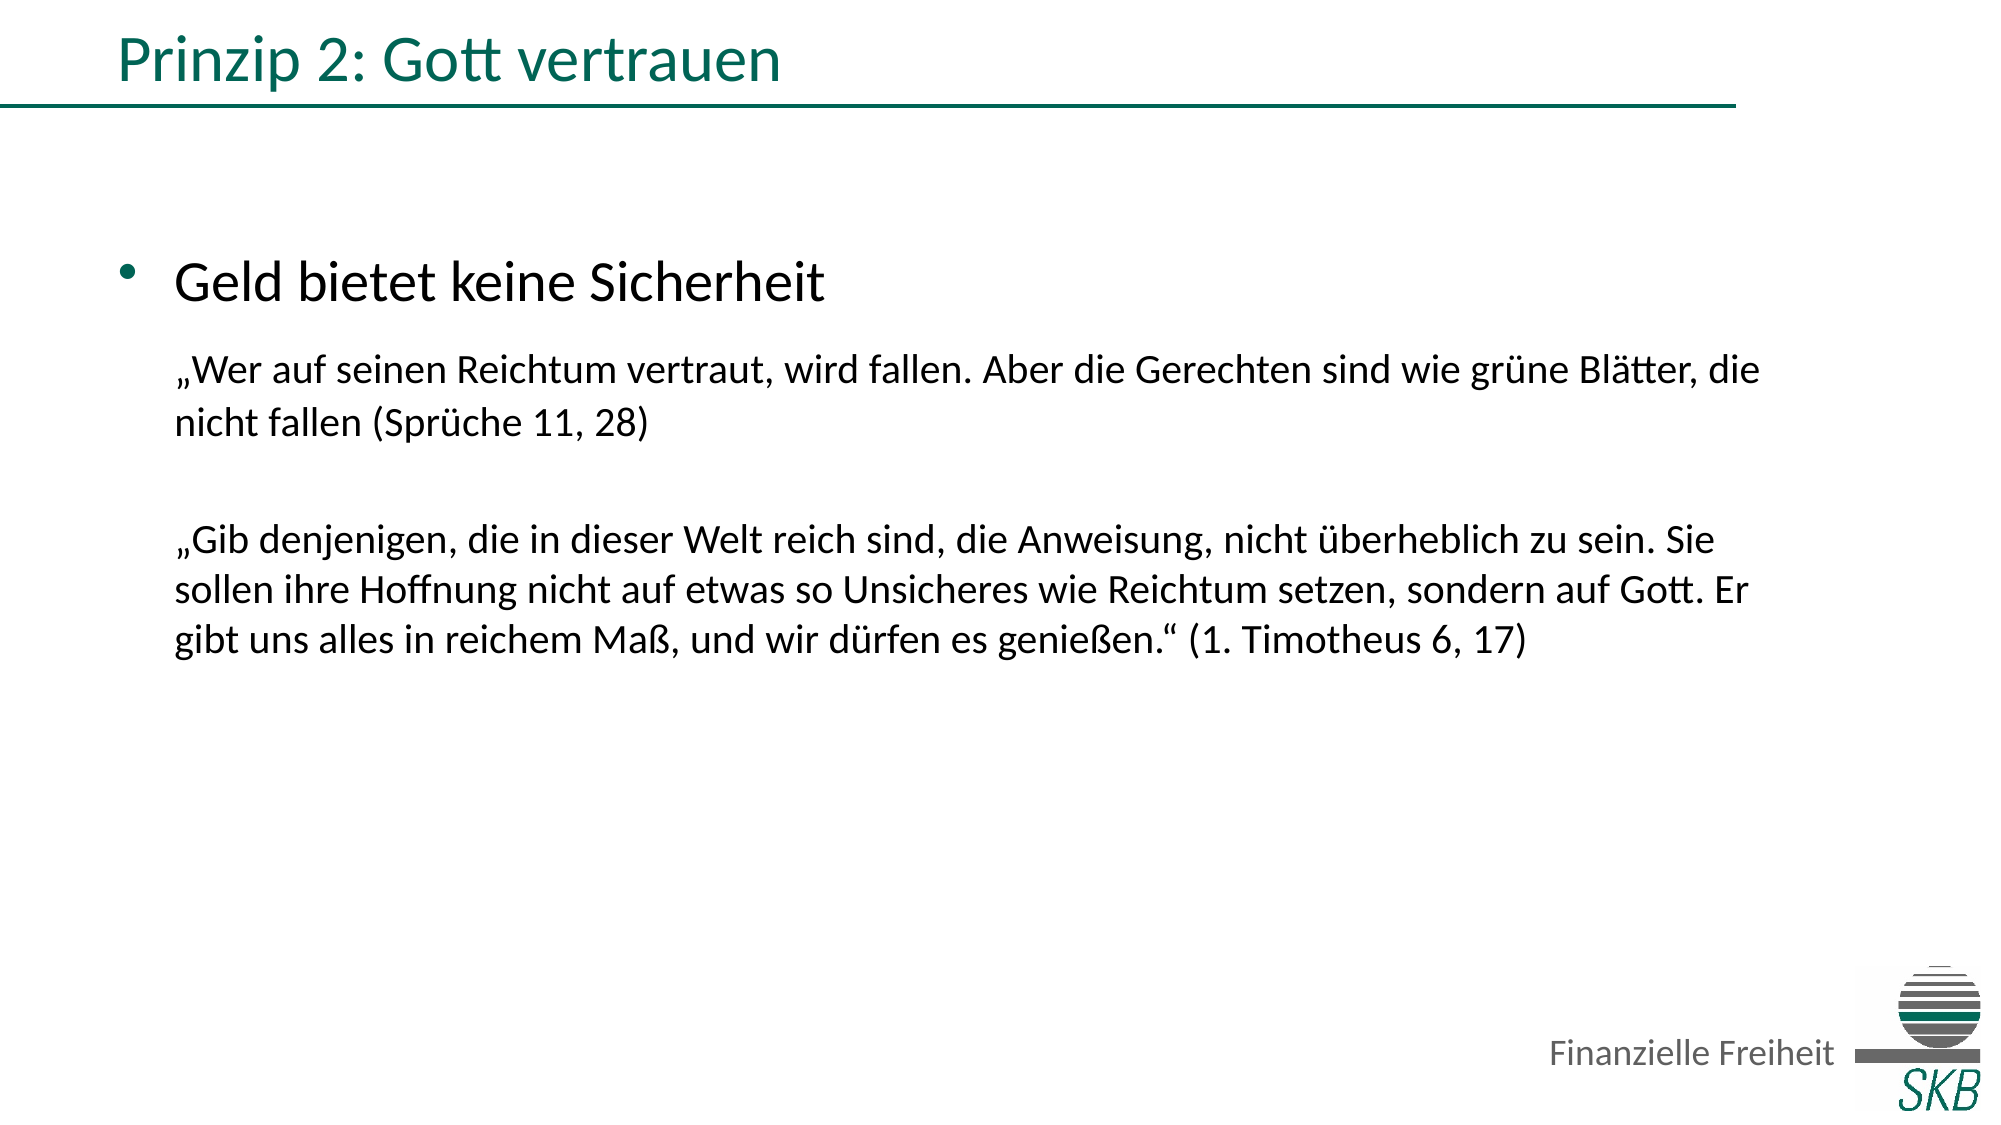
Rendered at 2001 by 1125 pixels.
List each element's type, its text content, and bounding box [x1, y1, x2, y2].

list Geld bietet keine Sicherheit „Wer auf seinen Reichtum vertraut, wird fallen. Aber die Gerechten sind wie grüne Blätter, die nicht fallen (Sprüche 11, 28) „Gib denjenigen, die in dieser Welt reich sind, die Anweisung, nicht überheblich zu sein. Sie sollen ihre Hoffnung nicht auf etwas so Unsicheres wie Reichtum setzen, sondern auf Gott. Er gibt uns alles in reichem Maß, und wir dürfen es genießen.“ (1. Timotheus 6, 17) [117, 243, 1792, 944]
title Prinzip 2: Gott vertrauen [102, 7, 1300, 80]
picture [1855, 966, 1981, 1111]
